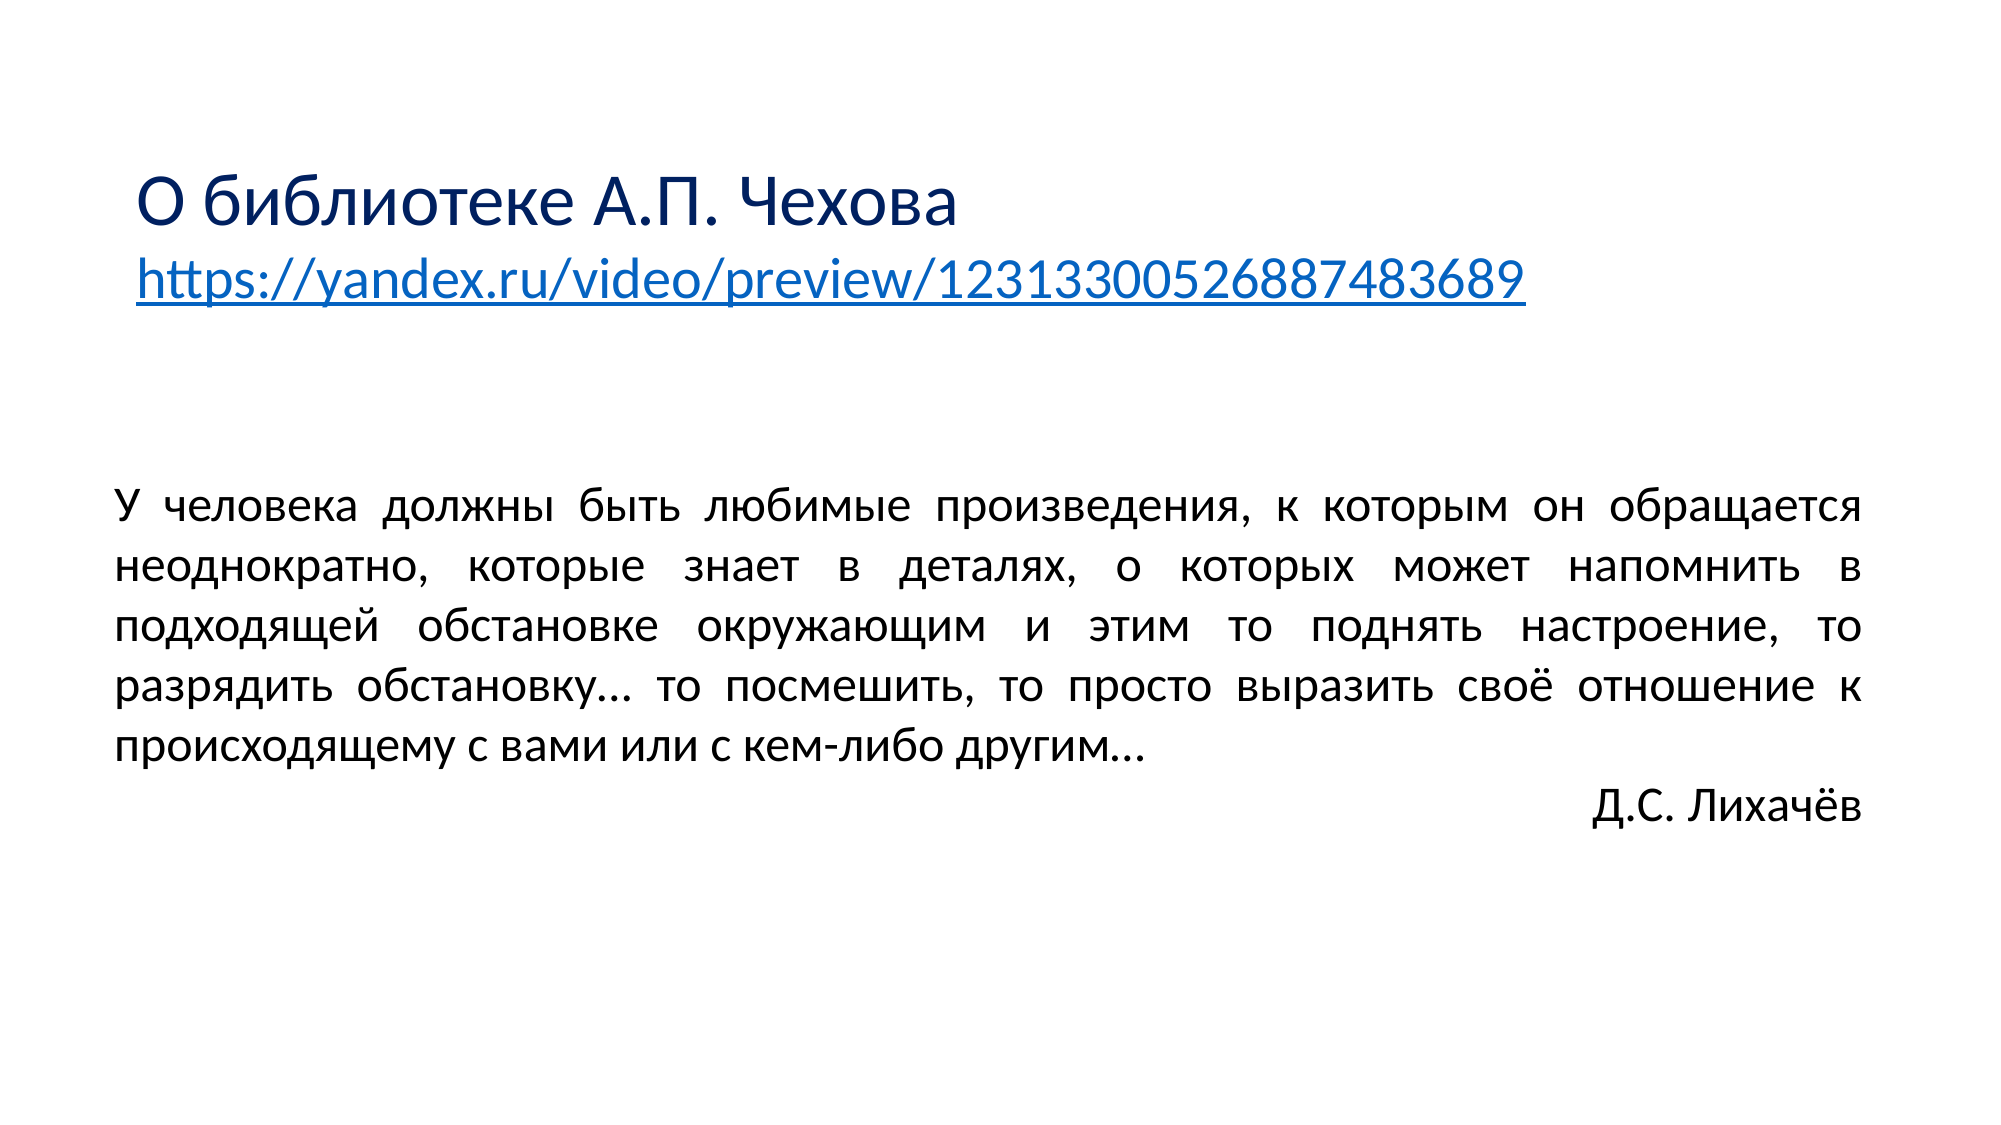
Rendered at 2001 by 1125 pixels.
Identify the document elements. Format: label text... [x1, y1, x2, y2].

text_box О библиотеке А.П. Чехова https://yandex.ru/video/preview/12313300526887483689 [121, 98, 1851, 433]
text_box У человека должны быть любимые произведения, к которым он обращается неоднократно, которые знает в деталях, о которых может напомнить в подходящей обстановке окружающим и этим то поднять настроение, то разрядить обстановку... то посмешить, то просто выразить своё отношение к происходящему с вами или с кем-либо другим… Д.С. Лихачёв [99, 464, 1878, 839]
